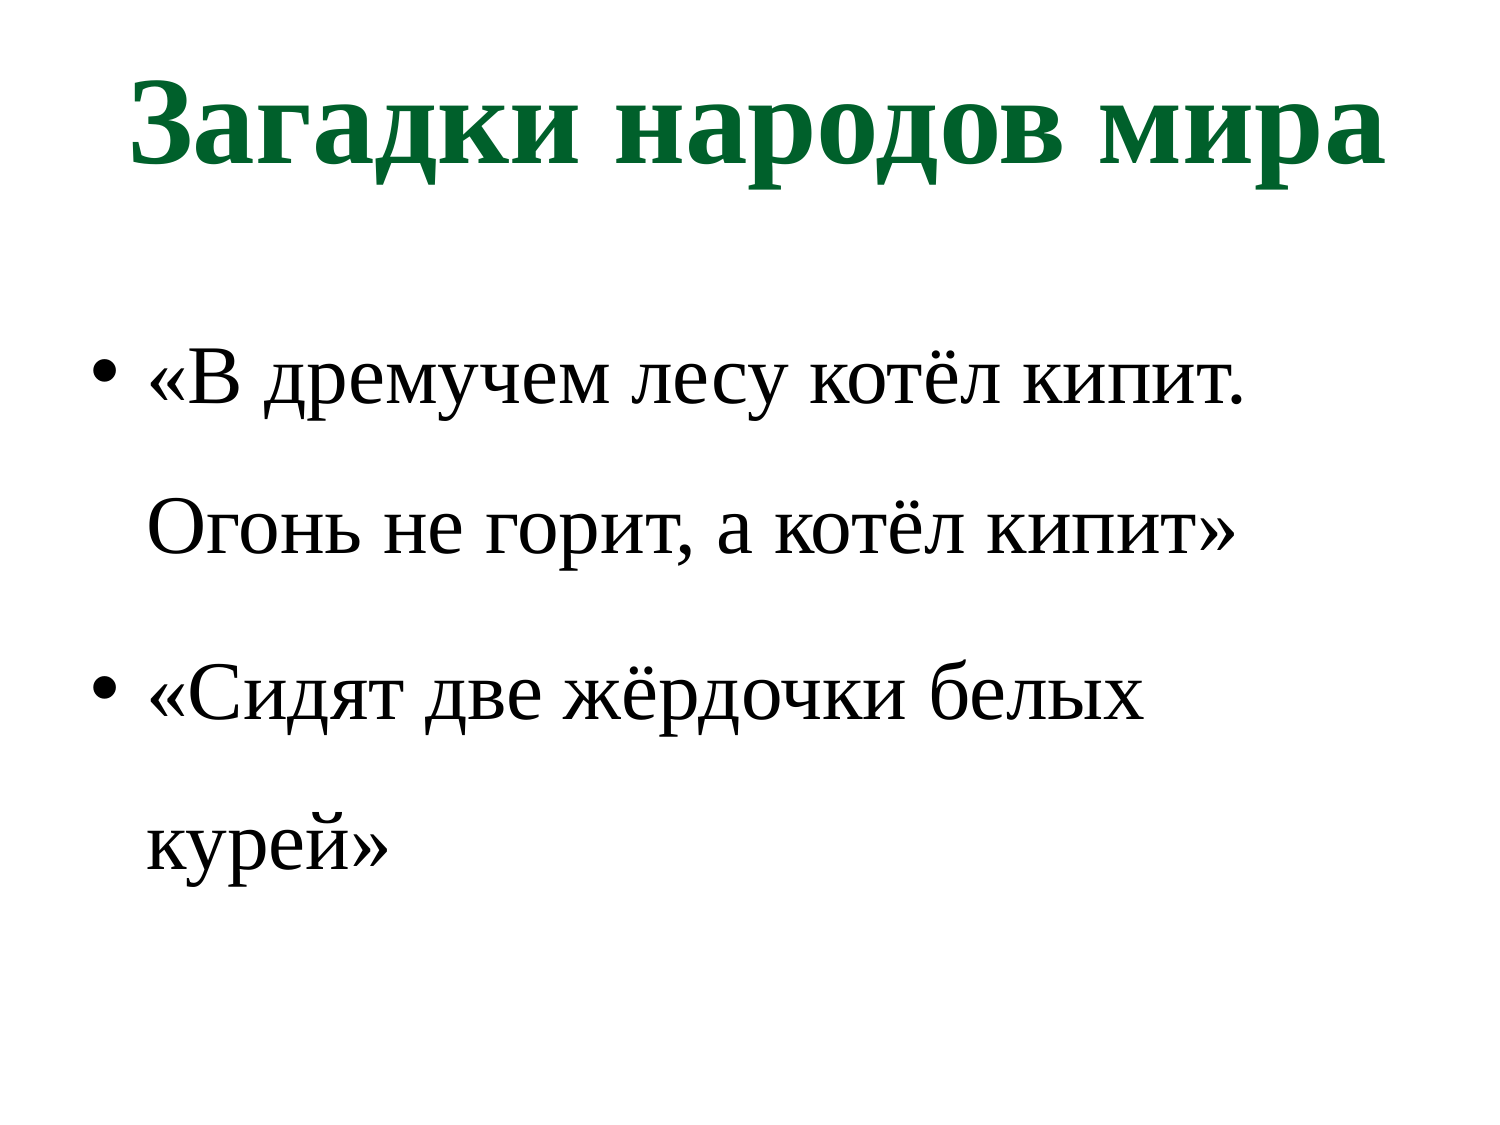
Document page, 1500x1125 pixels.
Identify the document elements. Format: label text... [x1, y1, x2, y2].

list «В дремучем лесу котёл кипит. Огонь не горит, а котёл кипит» «Сидят две жёрдочки белых курей» [75, 262, 1425, 1005]
title Загадки народов мира [82, 128, 1432, 248]
